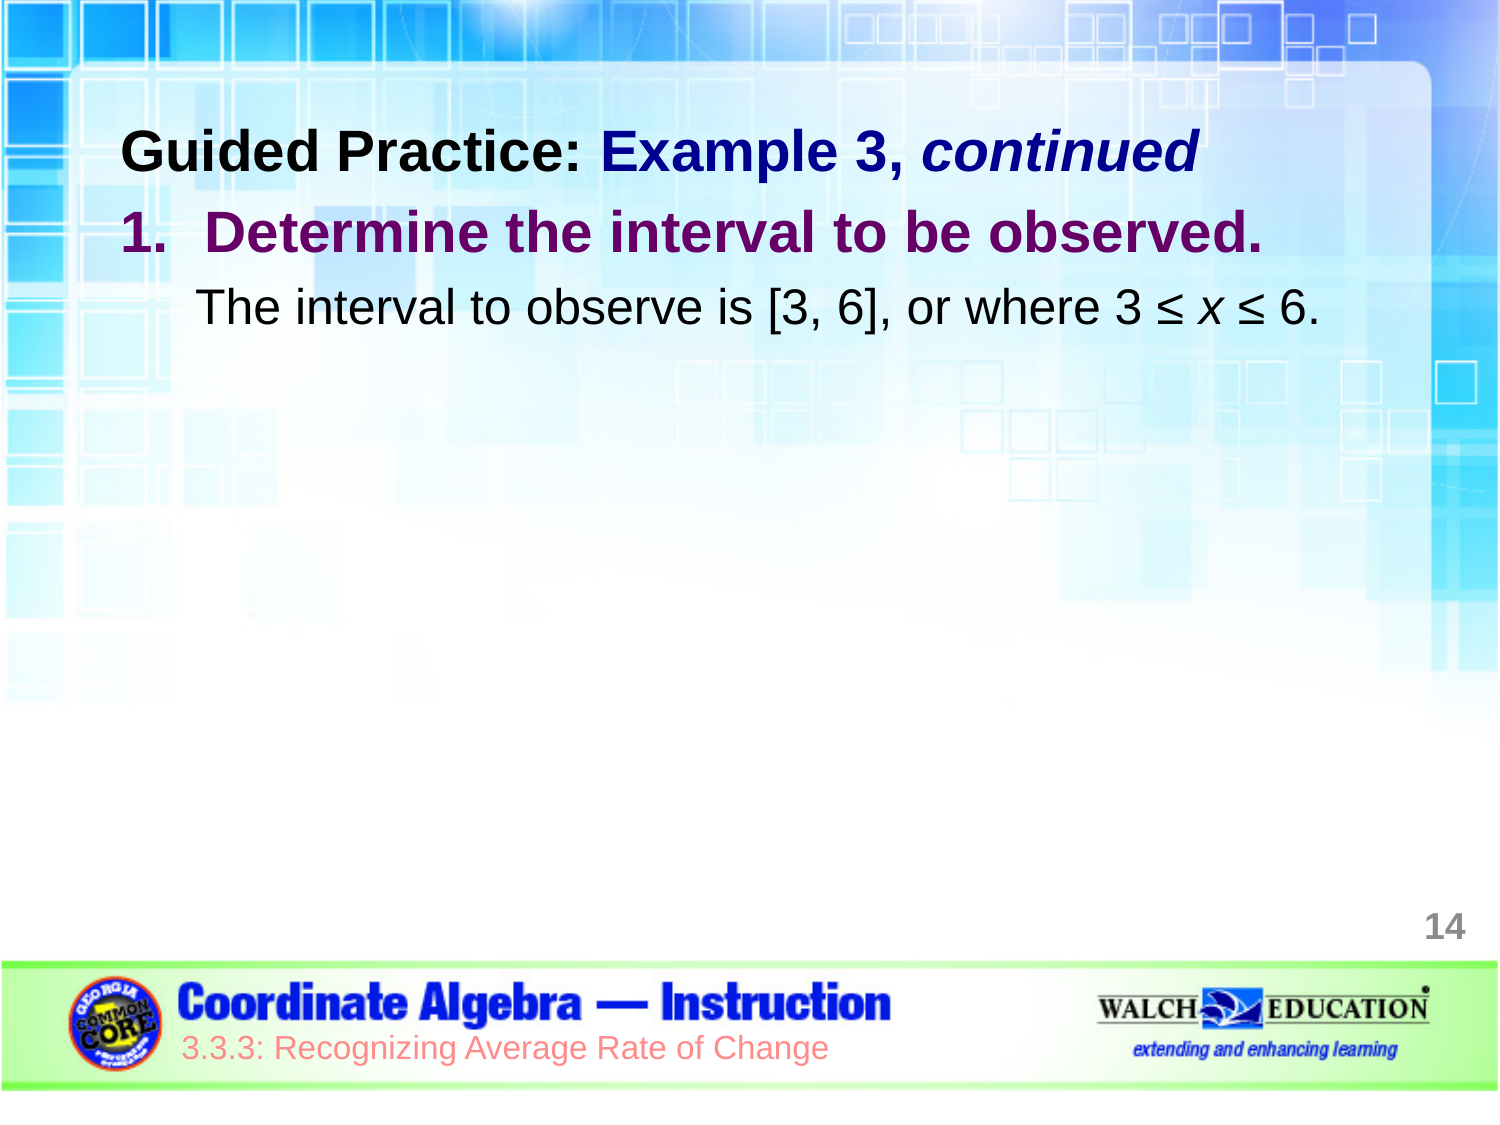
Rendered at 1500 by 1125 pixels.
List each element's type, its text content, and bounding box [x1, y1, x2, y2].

picture [1, 0, 1500, 1091]
slide_number 14 [1361, 901, 1481, 949]
subtitle Guided Practice: Example 3, continued Determine the interval to be observed. The interval to observe is [3, 6], or where 3 ≤ x ≤ 6. [105, 105, 1394, 925]
footer 3.3.3: Recognizing Average Rate of Change [166, 1024, 1080, 1069]
